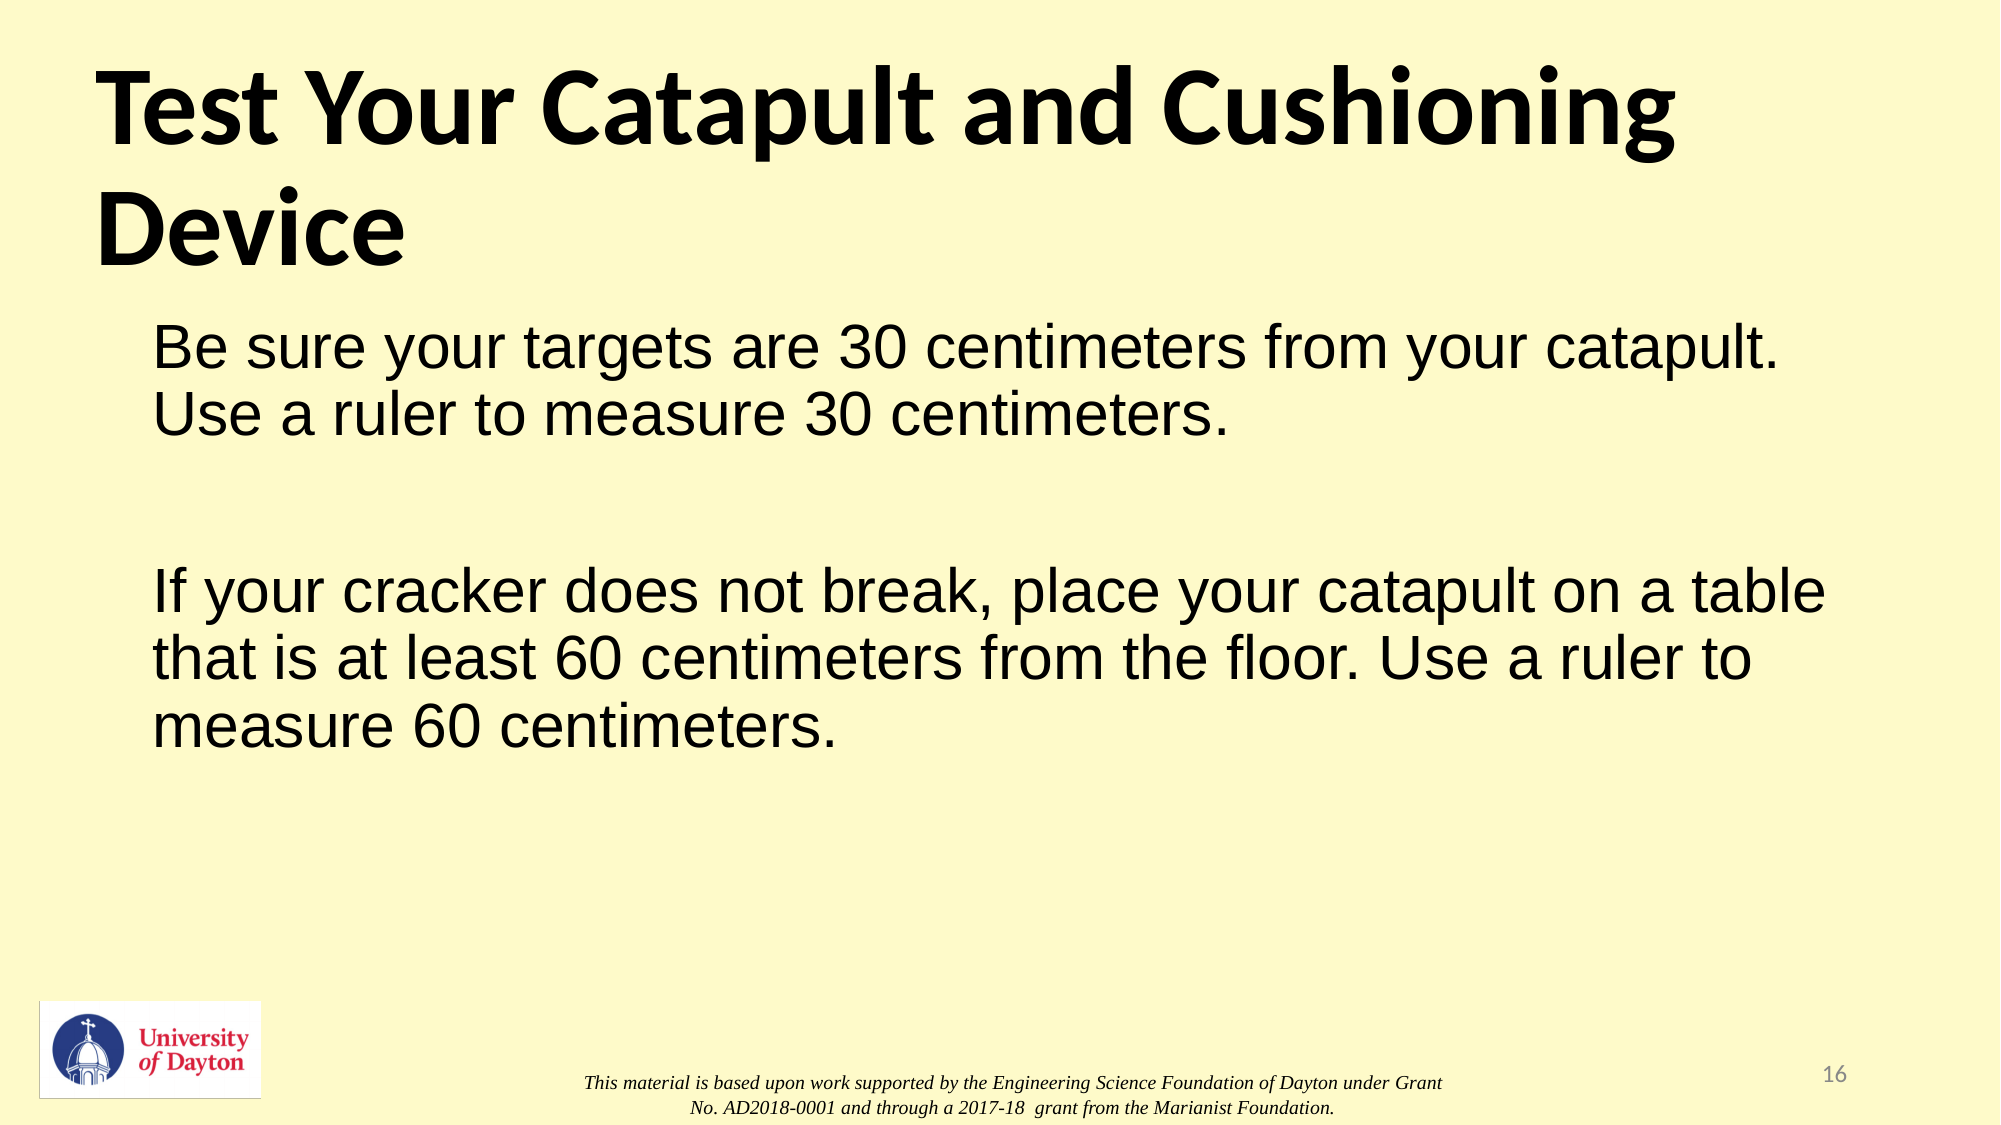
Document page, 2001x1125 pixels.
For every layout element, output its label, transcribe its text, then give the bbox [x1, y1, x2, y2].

picture [0, 855, 301, 1125]
list Be sure your targets are 30 centimeters from your catapult. Use a ruler to measure 30 centimeters. If your cracker does not break, place your catapult on a table that is at least 60 centimeters from the floor. Use a ruler to measure 60 centimeters. [137, 299, 1863, 1014]
title Test Your Catapult and Cushioning Device [80, 59, 1943, 278]
